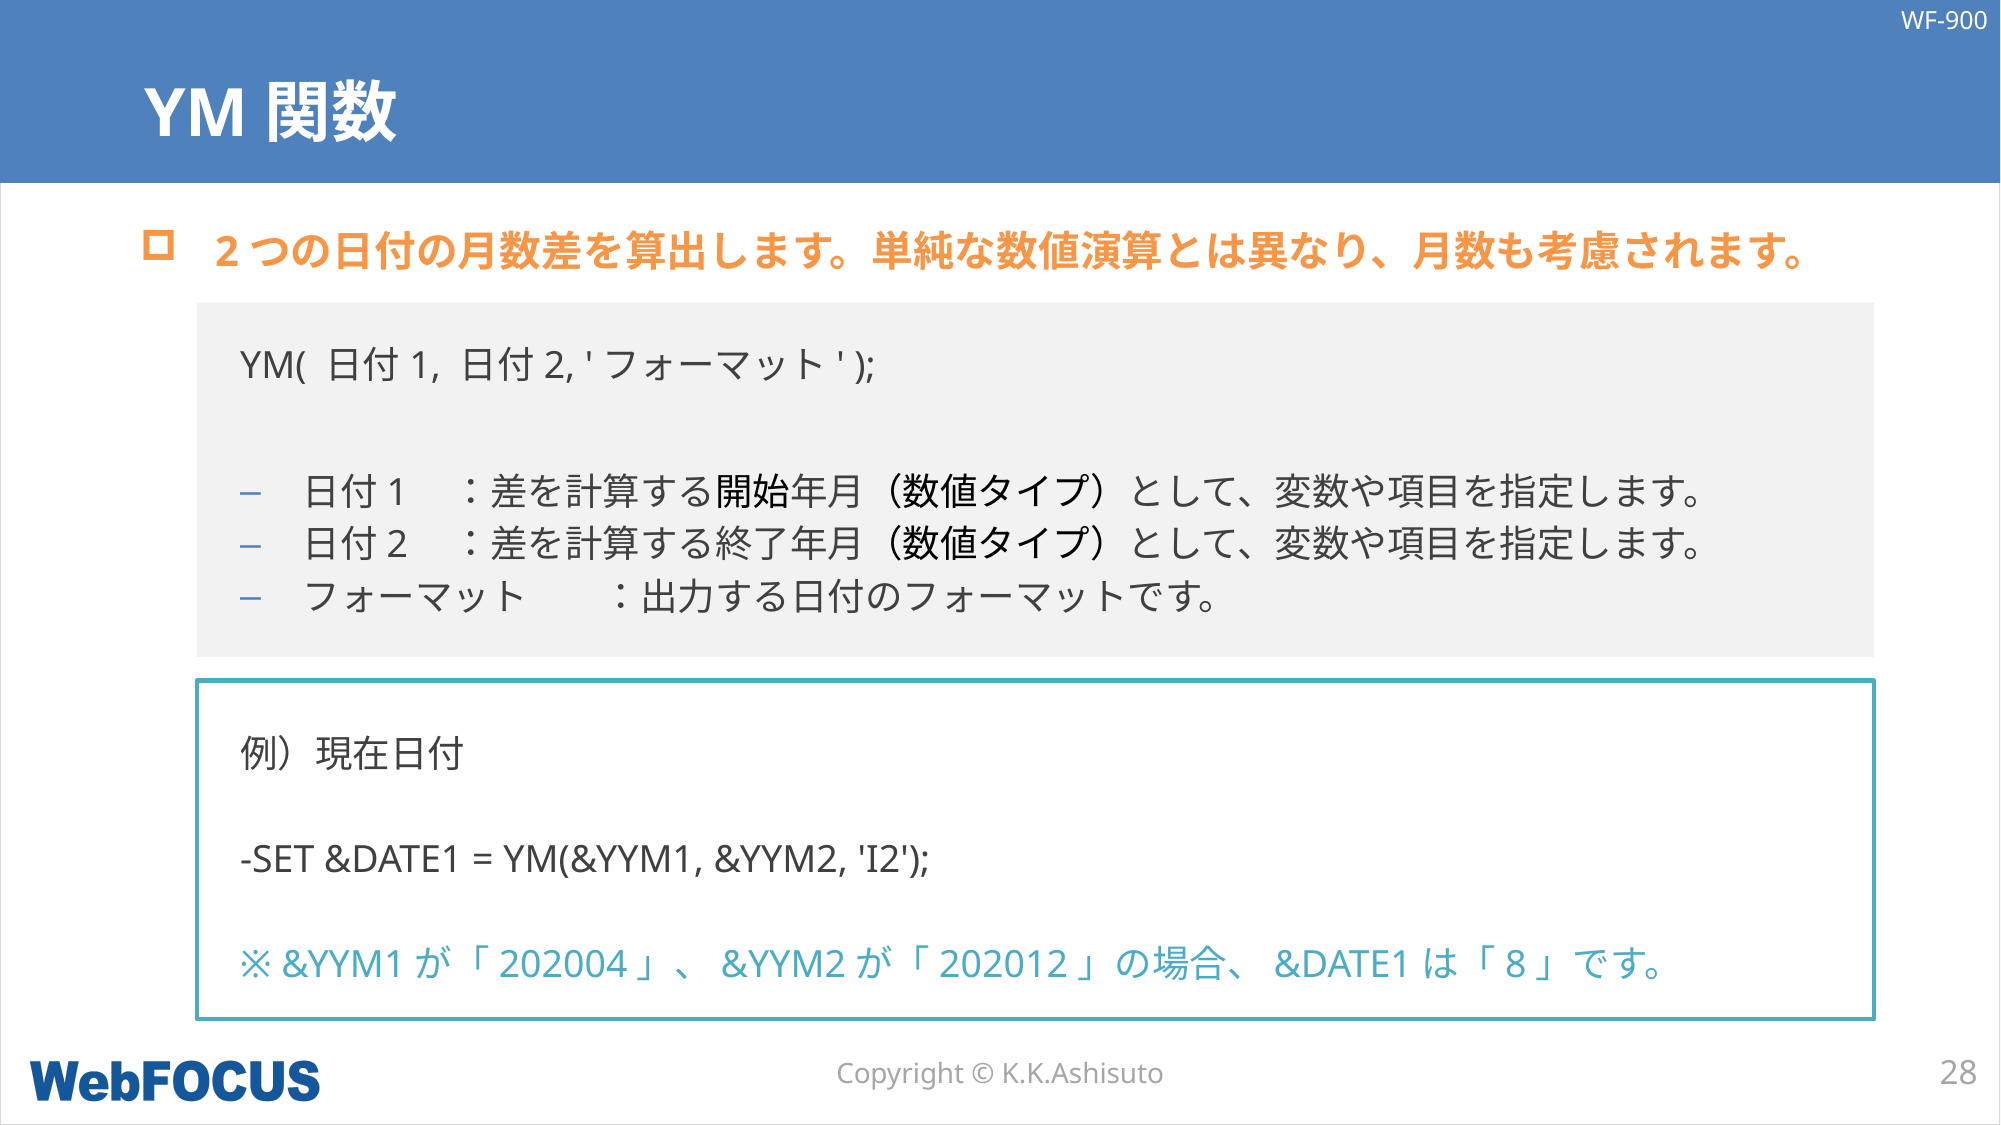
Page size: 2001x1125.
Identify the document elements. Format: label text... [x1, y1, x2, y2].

picture [25, 1050, 323, 1111]
text_box [195, 678, 1876, 1021]
list 2つの日付の月数差を算出します。単純な数値演算とは異なり、月数も考慮されます。 YM( 日付1, 日付2, 'フォーマット' ); 日付1 ：差を計算する開始年月（数値タイプ）として、変数や項目を指定します。 日付2 ：差を計算する終了年月（数値タイプ）として、変数や項目を指定します。 フォーマット ：出力する日付のフォーマットです。 例）現在日付 -SET &DATE1 = YM(&YYM1, &YYM2, 'I2'); ※ &YYM1が「202004」、&YYM2が「202012」の場合、&DATE1は「8」です。 [125, 217, 1926, 1020]
title YM関数 [129, 50, 1924, 169]
